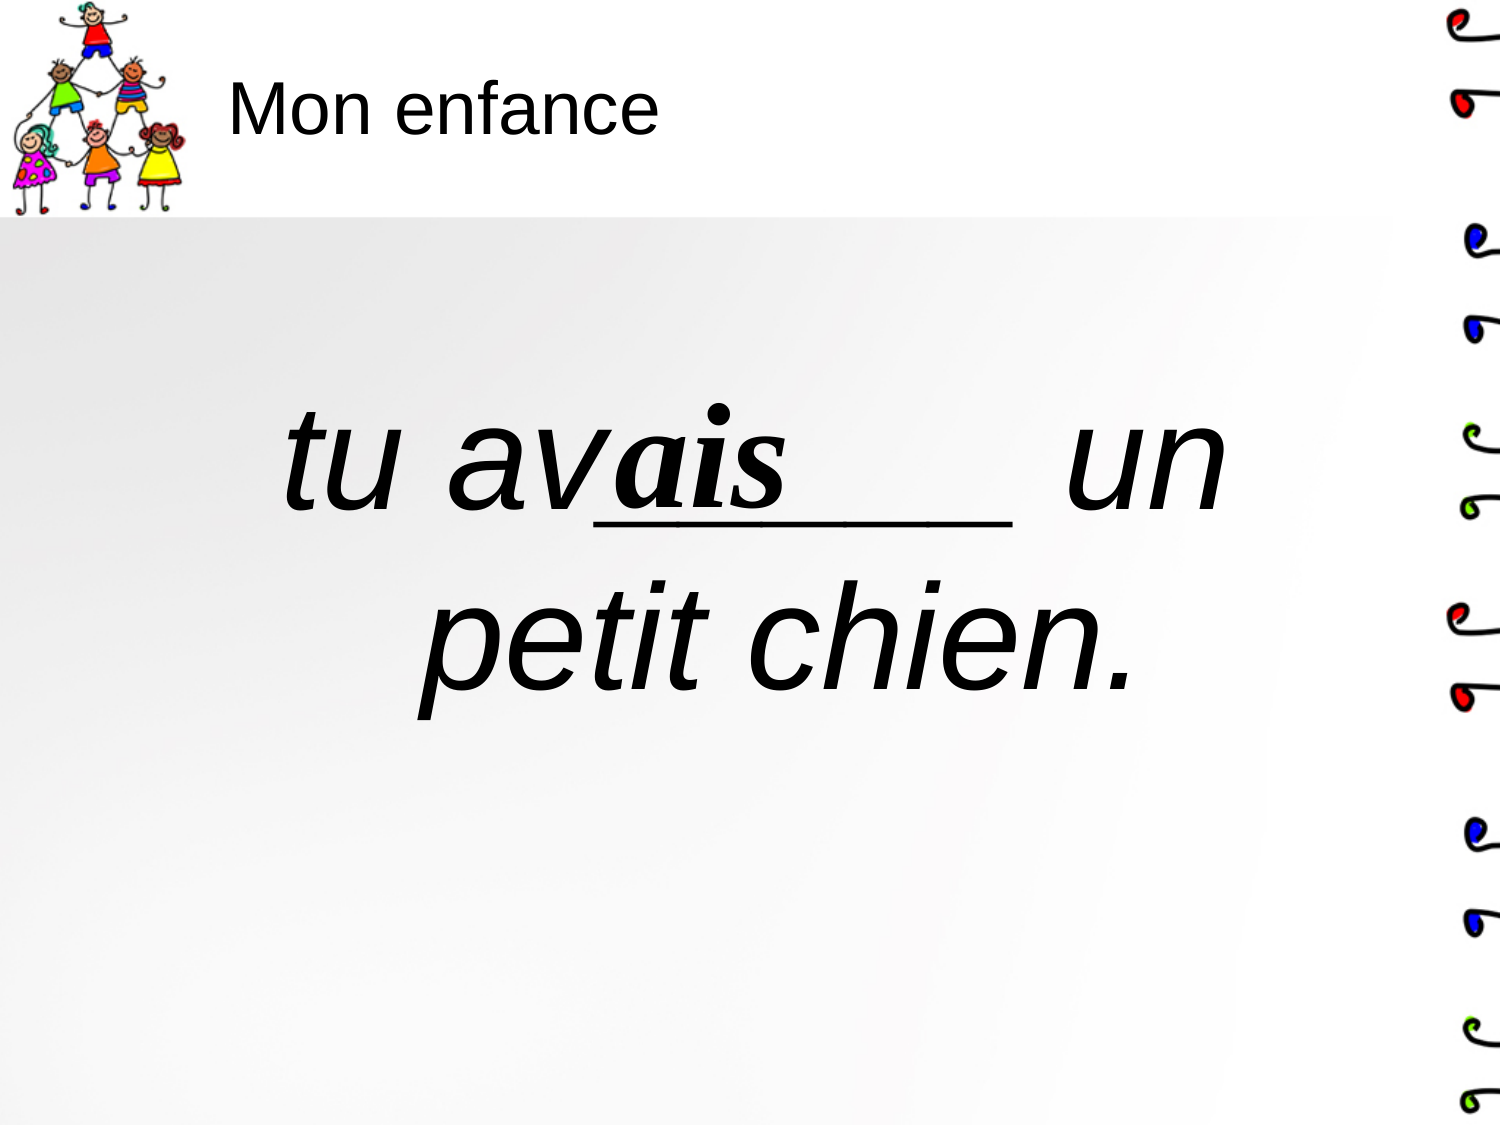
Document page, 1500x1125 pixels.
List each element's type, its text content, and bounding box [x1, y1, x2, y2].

text_box ais [599, 350, 838, 548]
title Mon enfance [212, 16, 1463, 192]
list tu av_____ un petit chien. [112, 352, 1401, 801]
picture [0, 0, 1500, 1125]
